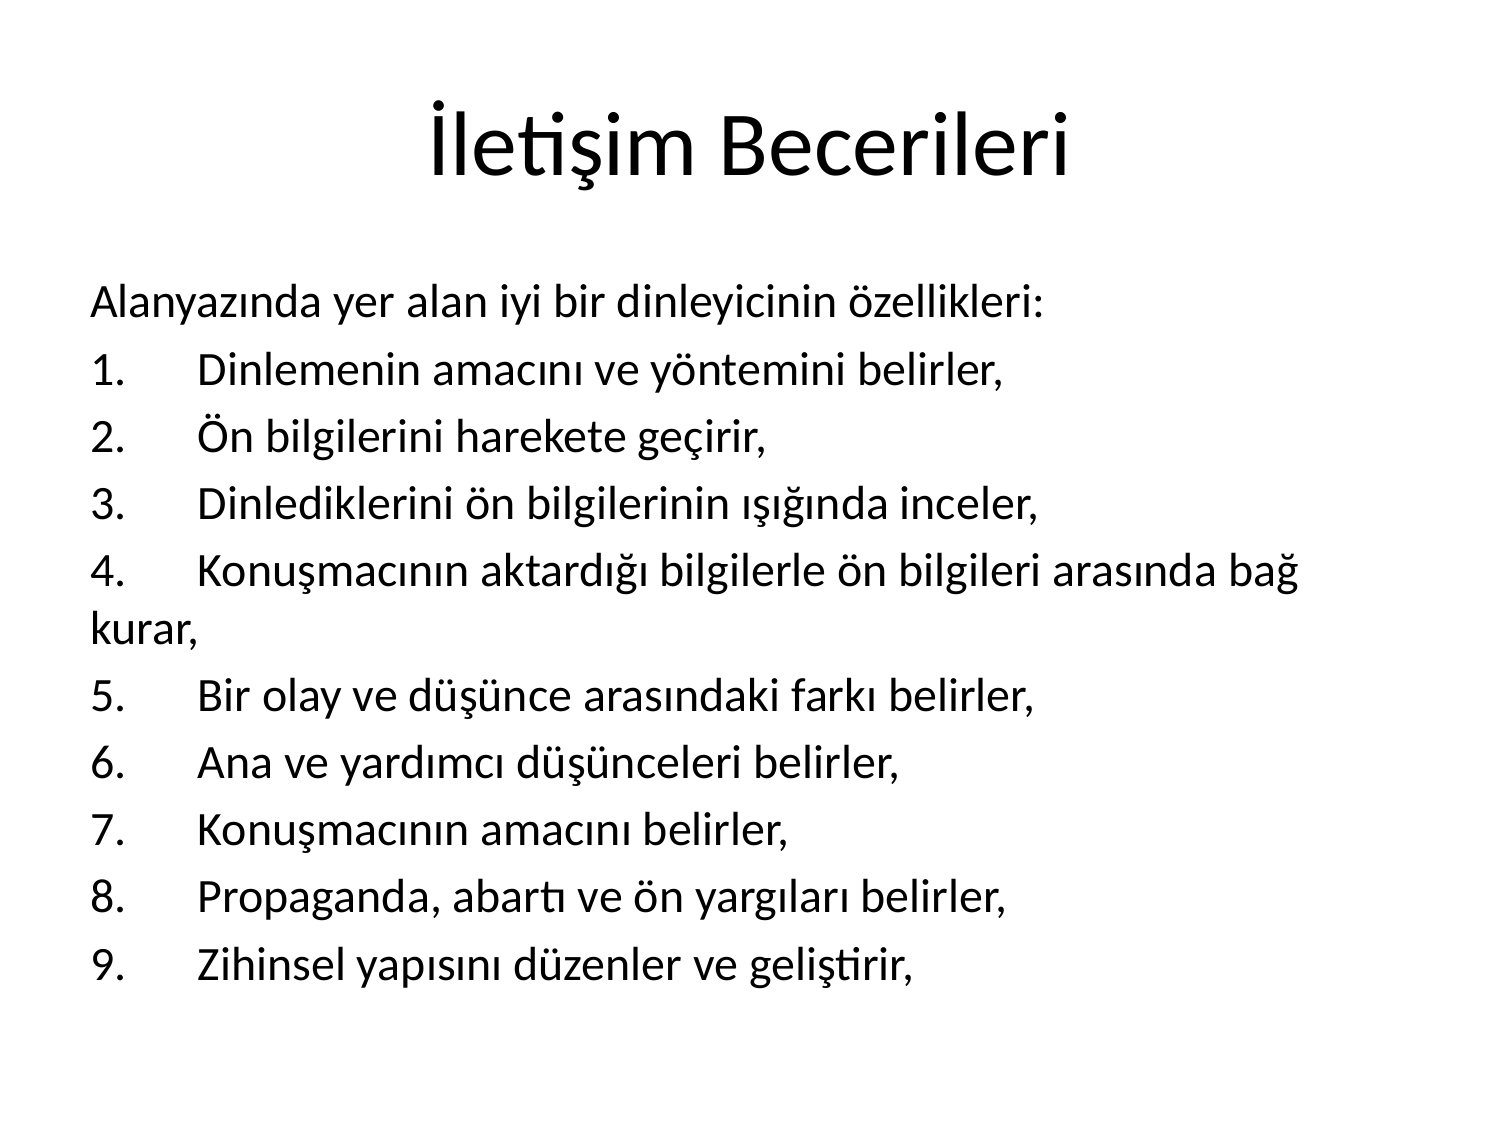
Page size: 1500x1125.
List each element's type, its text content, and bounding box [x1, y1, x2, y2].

list Alanyazında yer alan iyi bir dinleyicinin özellikleri: 1. Dinlemenin amacını ve yöntemini belirler, 2. Ön bilgilerini harekete geçirir, 3. Dinlediklerini ön bilgilerinin ışığında inceler, 4. Konuşmacının aktardığı bilgilerle ön bilgileri arasında bağ kurar, 5. Bir olay ve düşünce arasındaki farkı belirler, 6. Ana ve yardımcı düşünceleri belirler, 7. Konuşmacının amacını belirler, 8. Propaganda, abartı ve ön yargıları belirler, 9. Zihinsel yapısını düzenler ve geliştirir, [75, 262, 1425, 1005]
title İletişim Becerileri [75, 45, 1425, 233]
